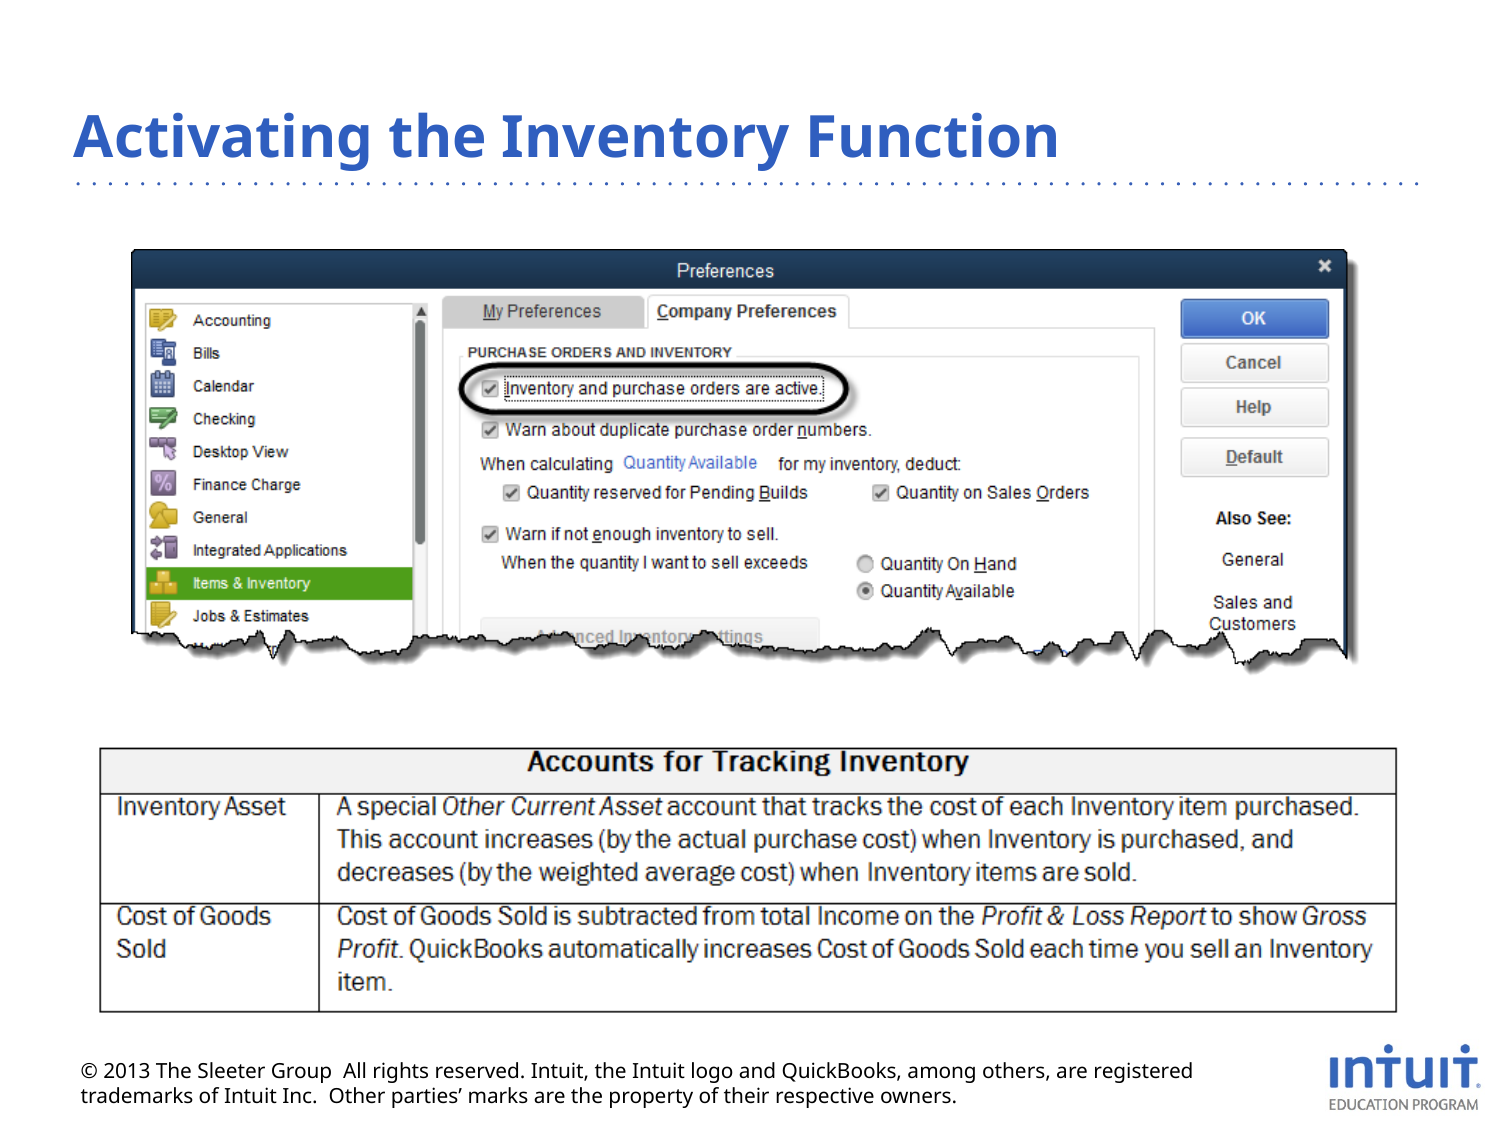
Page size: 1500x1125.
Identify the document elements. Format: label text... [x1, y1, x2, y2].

title Activating the Inventory Function [73, 62, 1424, 169]
picture [95, 737, 1405, 1016]
picture [131, 249, 1369, 693]
picture [1325, 1039, 1485, 1116]
